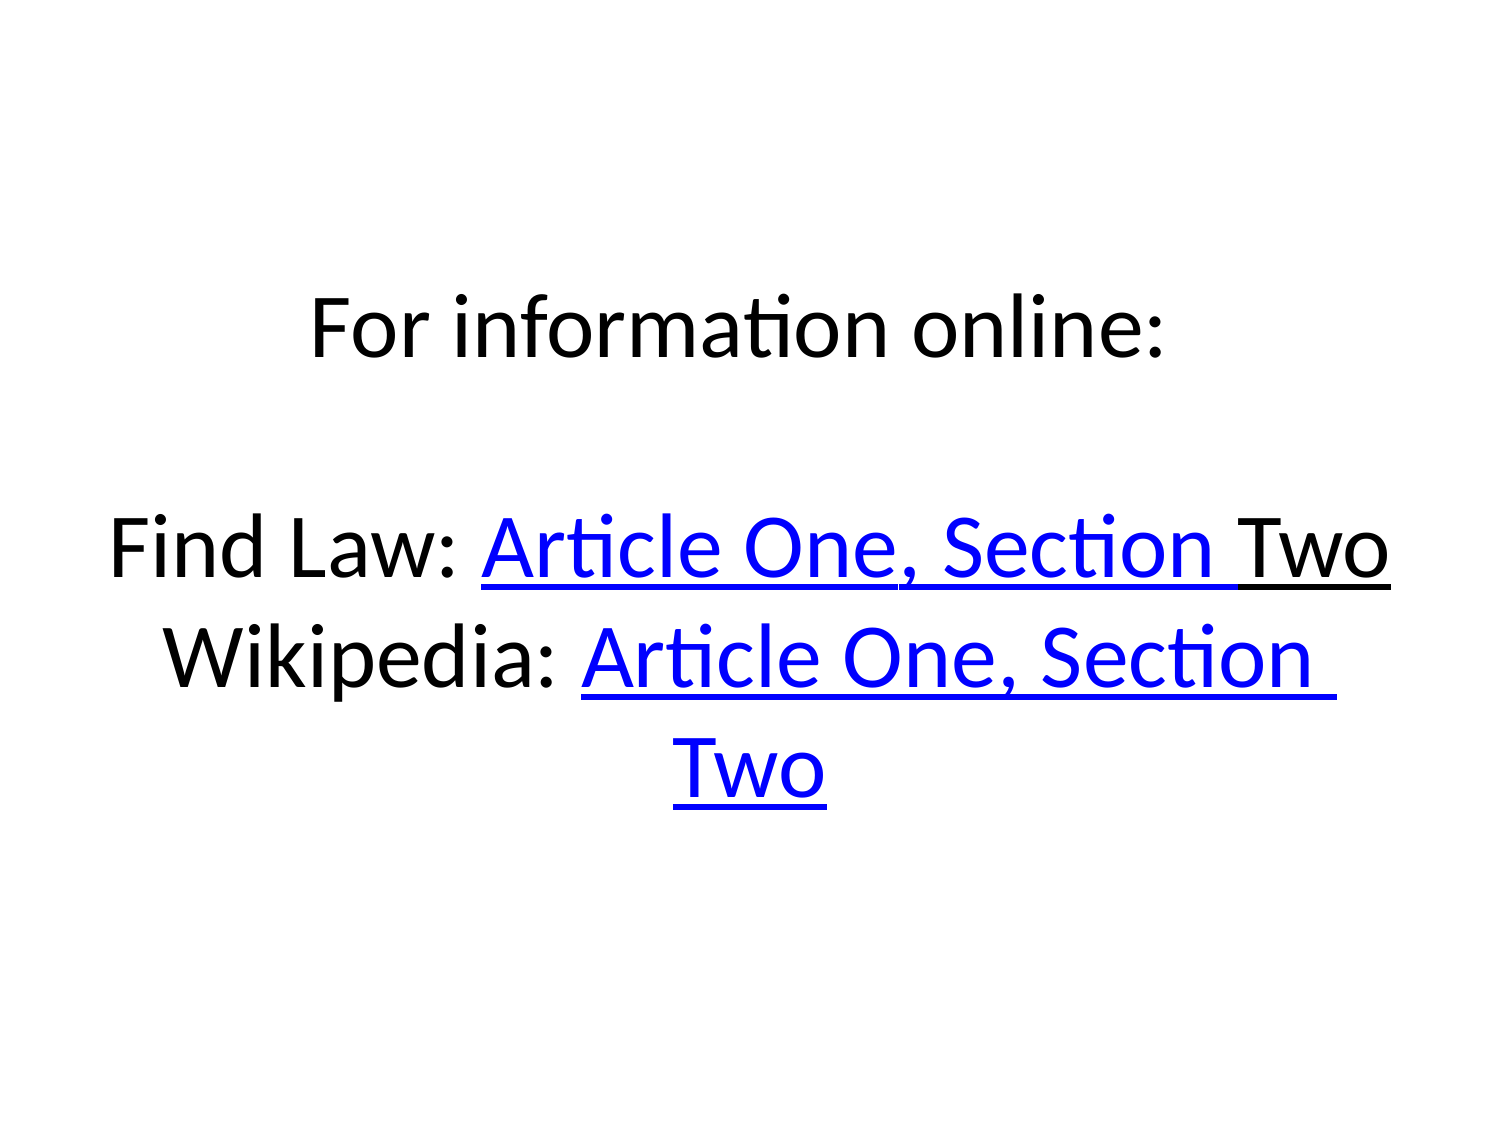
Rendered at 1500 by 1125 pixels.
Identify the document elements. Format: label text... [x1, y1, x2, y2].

title For information online: Find Law: Article One, Section Two Wikipedia: Article One, Section Two [74, 44, 1426, 1038]
